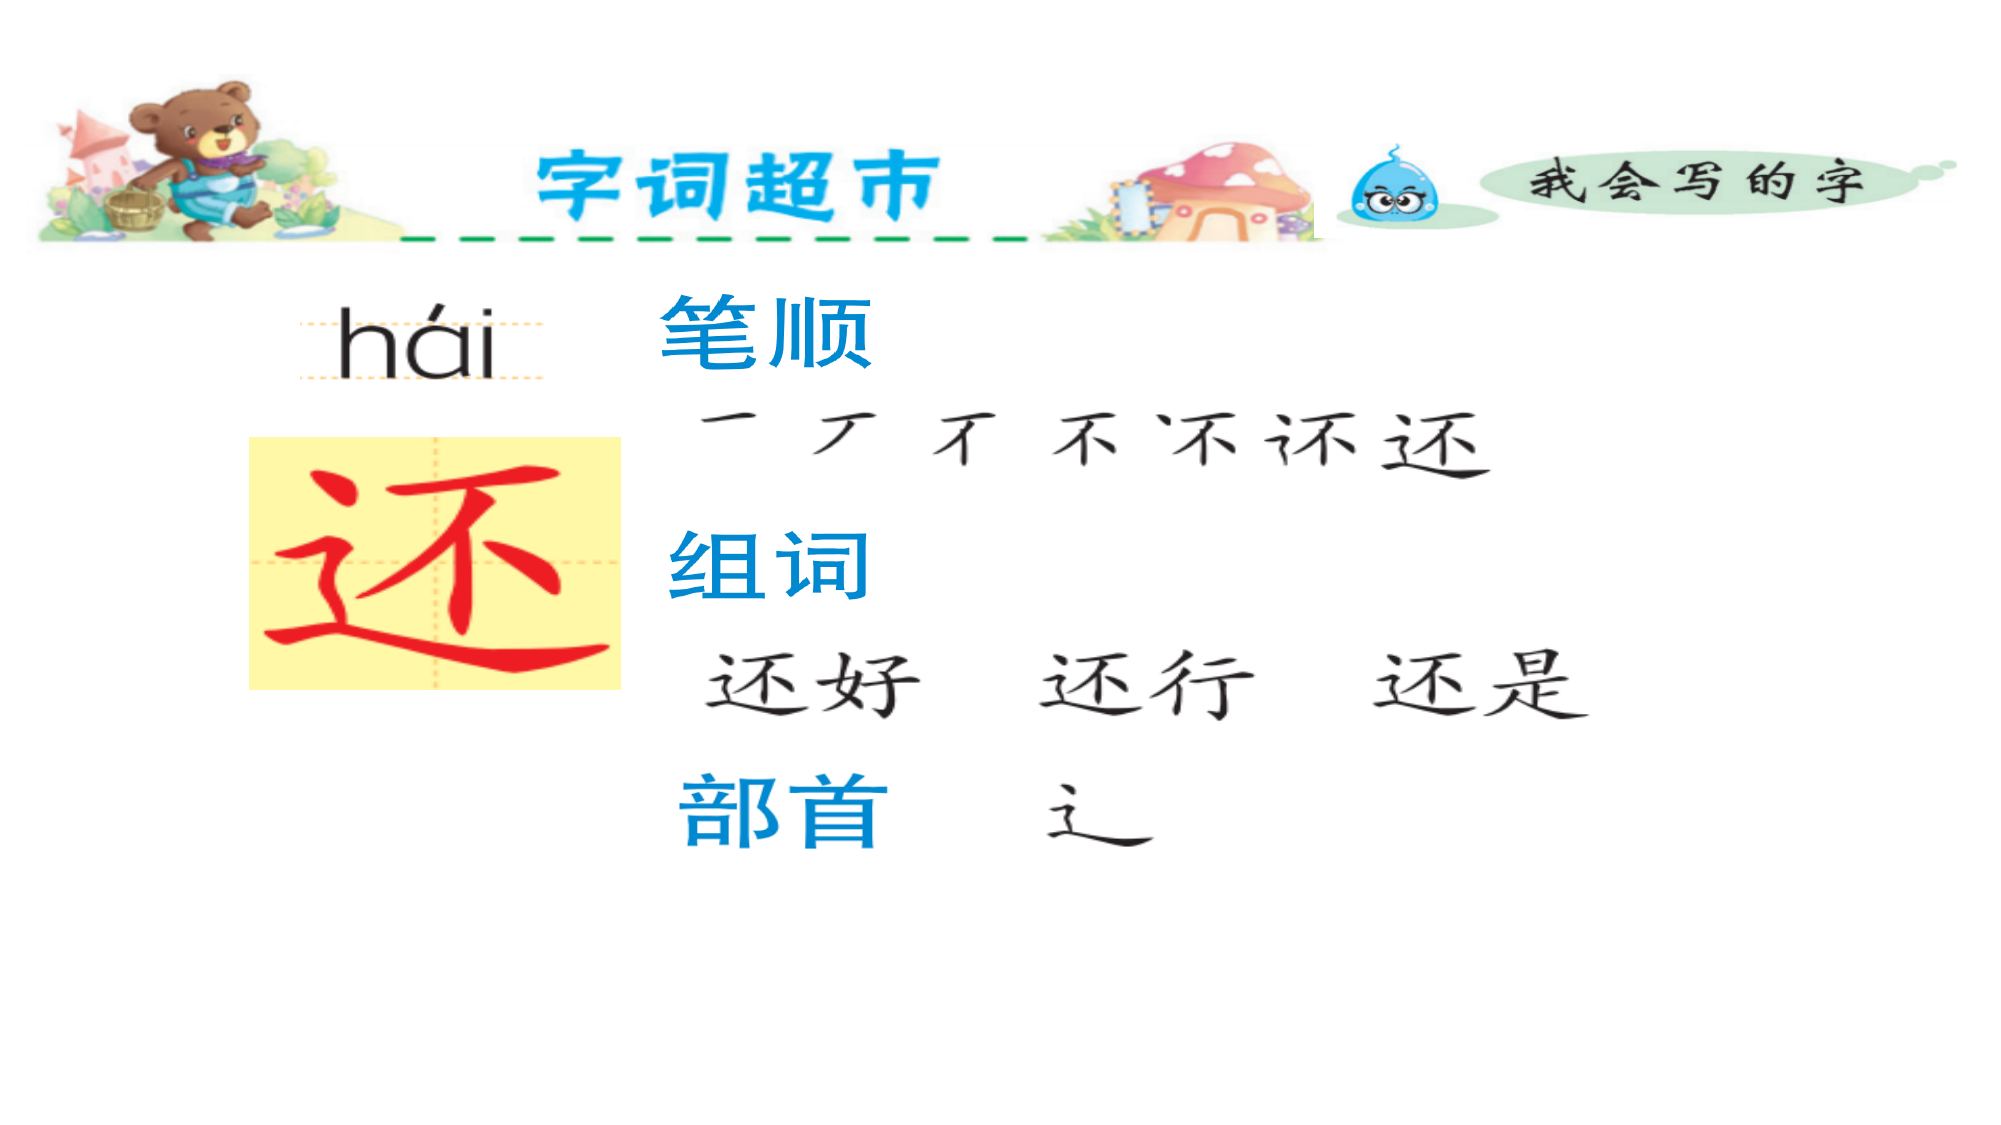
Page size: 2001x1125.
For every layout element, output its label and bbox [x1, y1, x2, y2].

picture [249, 437, 621, 690]
picture [666, 524, 884, 606]
picture [1016, 774, 1186, 869]
picture [299, 274, 544, 415]
picture [0, 74, 2000, 268]
picture [649, 287, 905, 381]
picture [666, 762, 897, 863]
picture [699, 637, 1609, 732]
picture [683, 399, 1507, 489]
